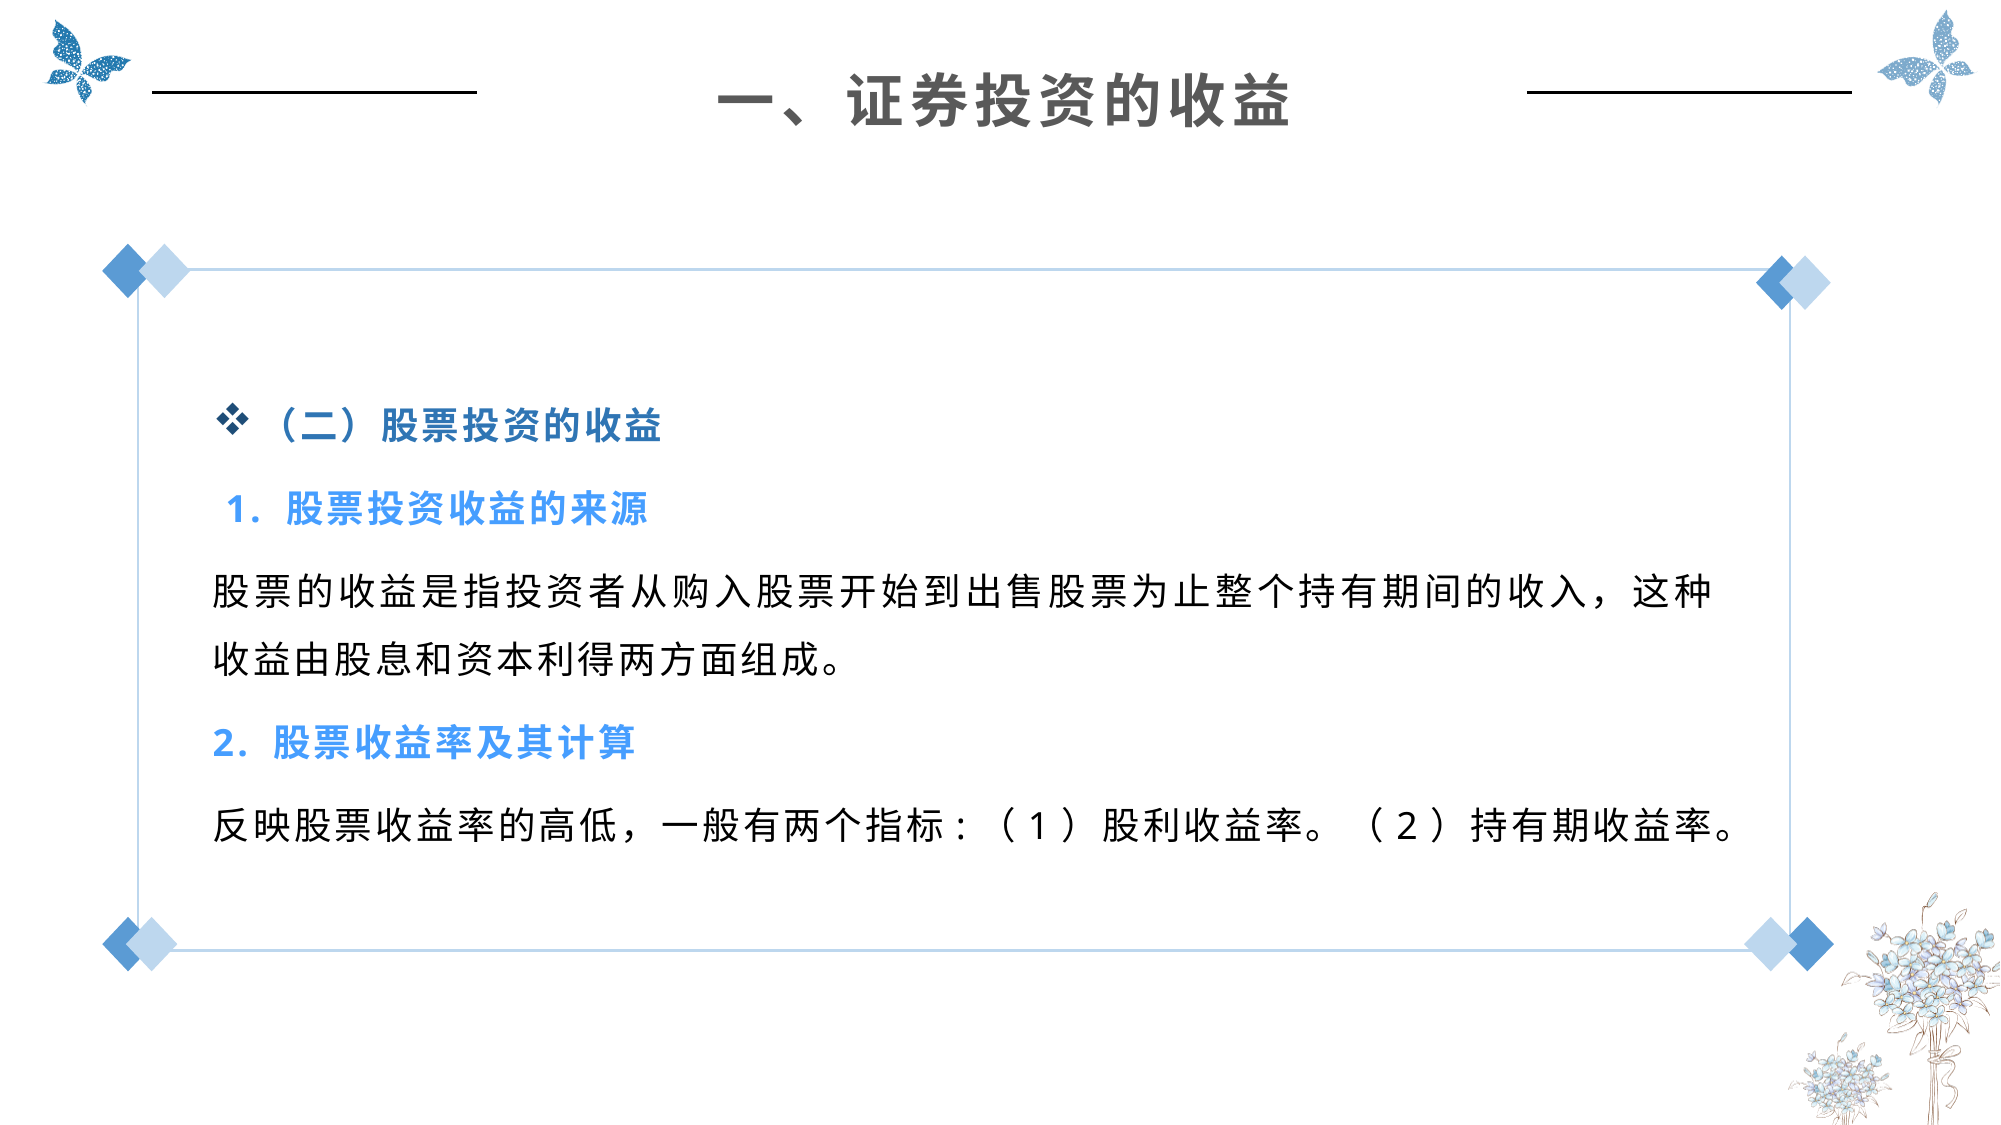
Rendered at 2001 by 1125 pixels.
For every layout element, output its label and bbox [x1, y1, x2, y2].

text_box [102, 243, 1834, 972]
picture [1788, 892, 2000, 1125]
text_box [151, 55, 1852, 142]
